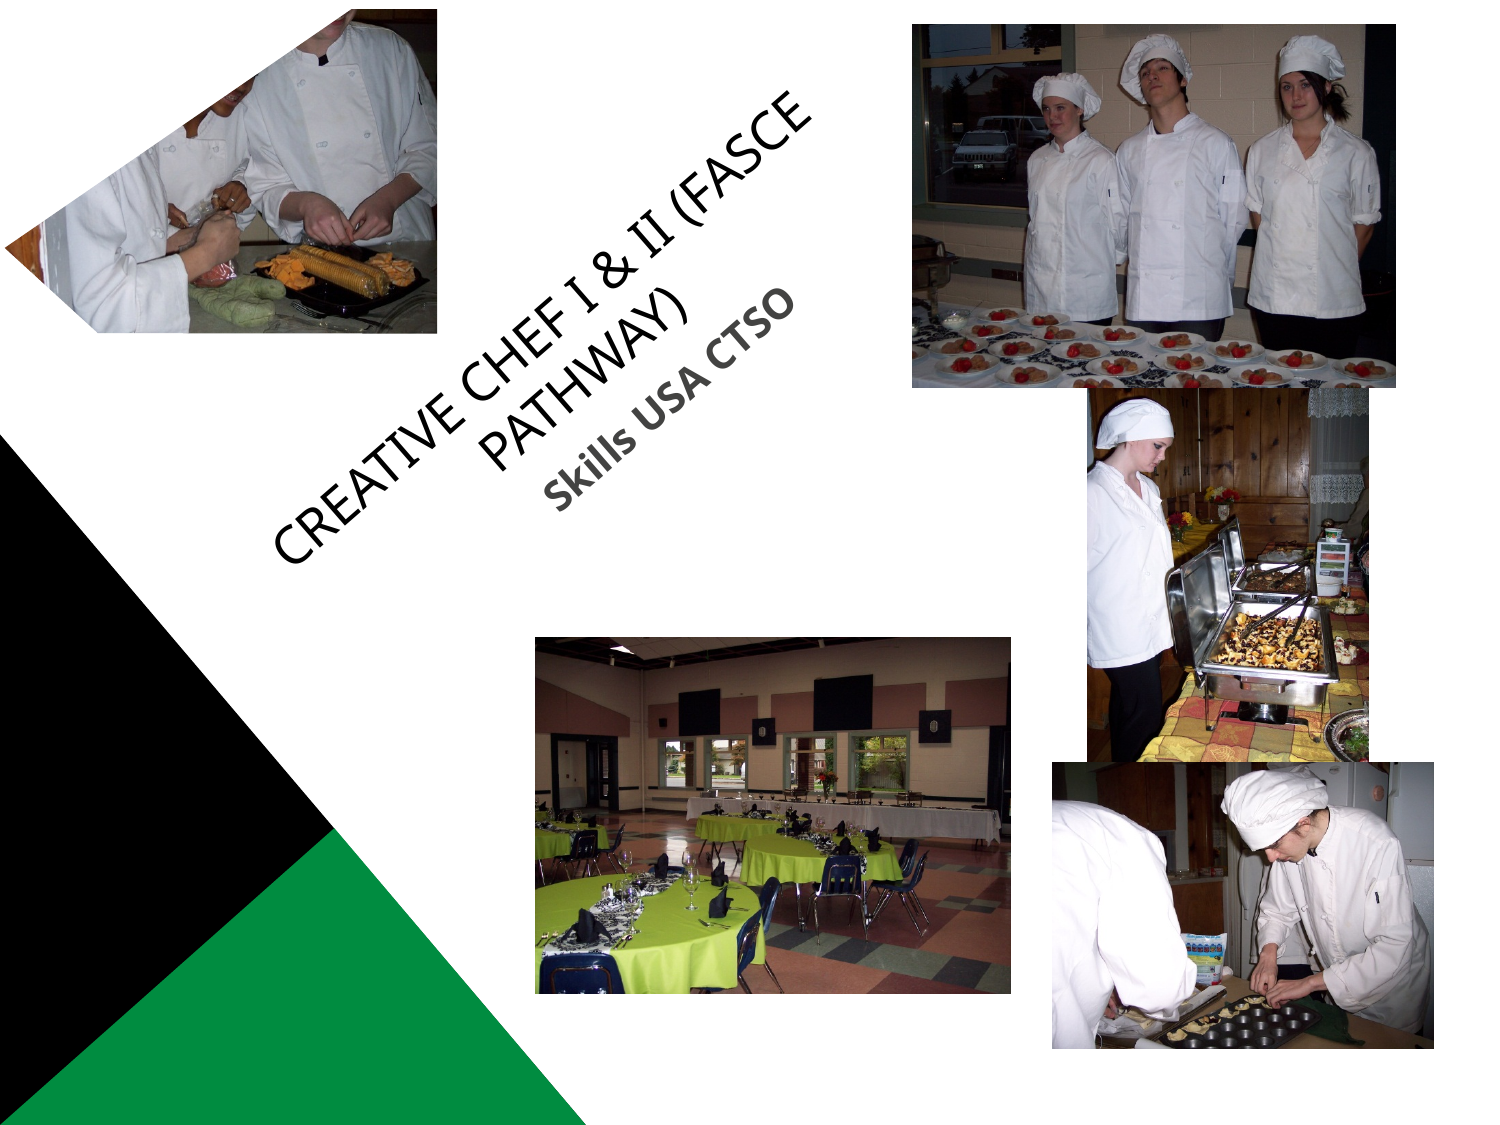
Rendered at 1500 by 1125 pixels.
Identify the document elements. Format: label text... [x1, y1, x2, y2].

title Creative Chef I & II (FASCE Pathway) [173, 4, 907, 702]
list Skills USA CTSO [270, 147, 907, 793]
picture [912, 24, 1434, 1049]
picture [534, 637, 1011, 994]
picture [4, 8, 438, 334]
